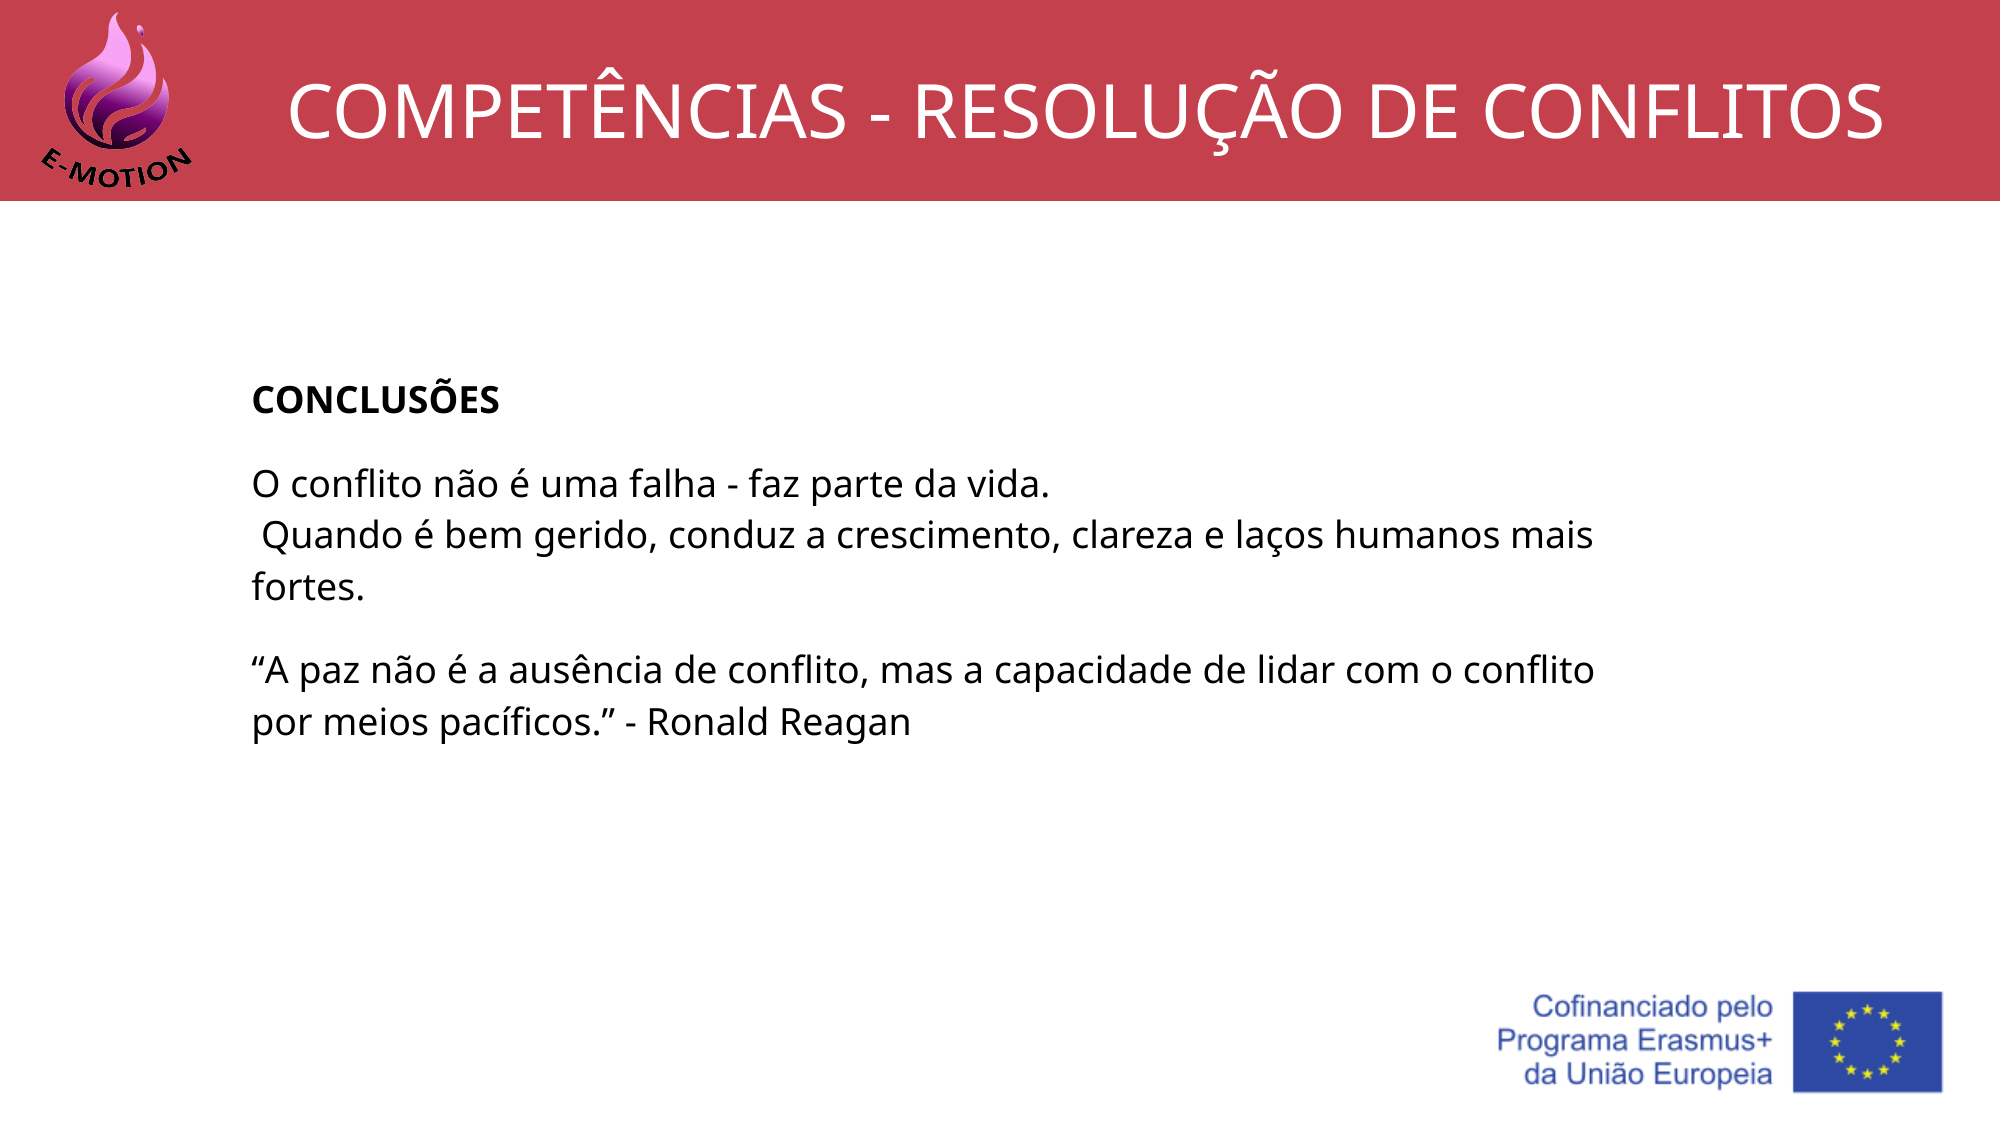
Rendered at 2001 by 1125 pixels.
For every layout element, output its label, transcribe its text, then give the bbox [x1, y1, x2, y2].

text_box CONCLUSÕES O conflito não é uma falha - faz parte da vida. Quando é bem gerido, conduz a crescimento, clareza e laços humanos mais fortes. “A paz não é a ausência de conflito, mas a capacidade de lidar com o conflito por meios pacíficos.” - Ronald Reagan [236, 362, 1643, 751]
text_box COMPETÊNCIAS - RESOLUÇÃO DE CONFLITOS [257, 56, 1903, 198]
picture [1396, 955, 2000, 1125]
picture [0, 0, 253, 247]
